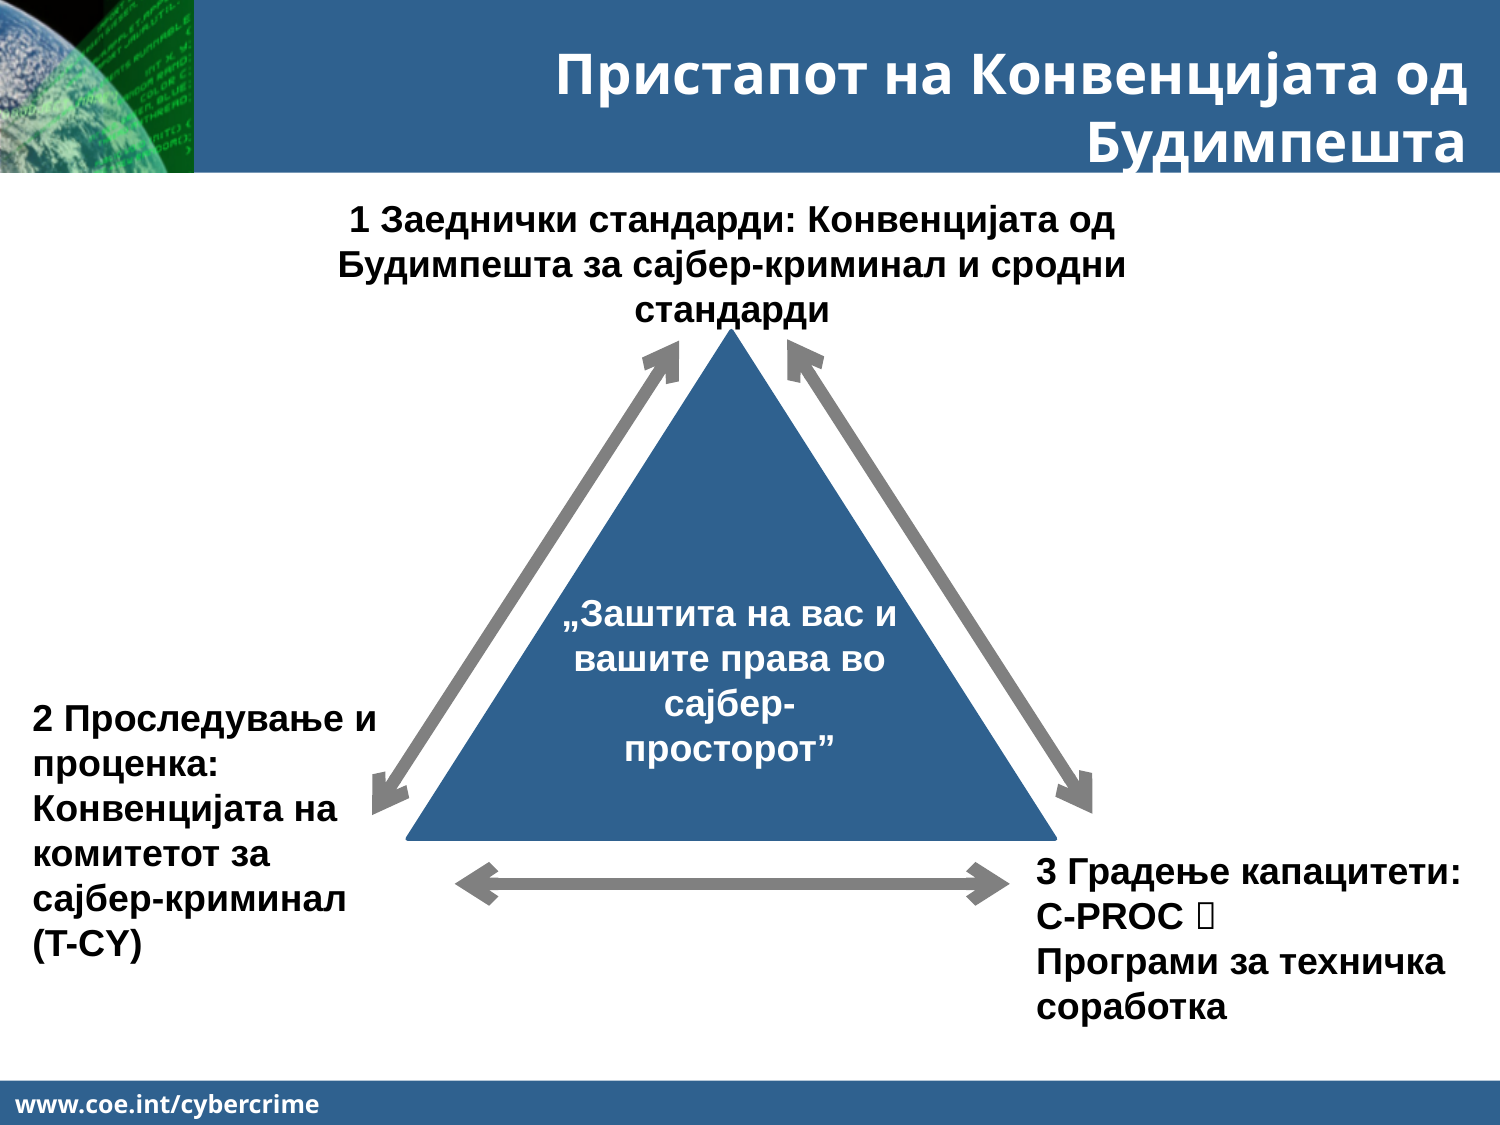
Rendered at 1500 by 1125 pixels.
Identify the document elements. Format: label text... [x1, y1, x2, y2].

picture [0, 0, 194, 173]
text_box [786, 339, 1093, 815]
text_box [684, 338, 781, 581]
text_box 1 Заеднички стандарди: Конвенцијата од Будимпешта за сајбер-криминал и сродни стандарди [253, 187, 1211, 338]
text_box [405, 777, 1058, 841]
text_box „Заштита на вас и вашите права во сајбер-просторот” [684, 581, 781, 777]
text_box 3 Градење капацитети: C-PROC  Програми за техничка соработка [1021, 839, 1500, 1035]
text_box www.coe.int/cybercrime [0, 1079, 1500, 1125]
text_box [197, 0, 1500, 175]
text_box Пристапот на Конвенцијата од Будимпешта [230, 31, 1483, 181]
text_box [371, 340, 680, 816]
text_box 2 Проследување и проценка: Конвенцијата на комитетот за сајбер-криминал (T-CY) [17, 686, 396, 972]
